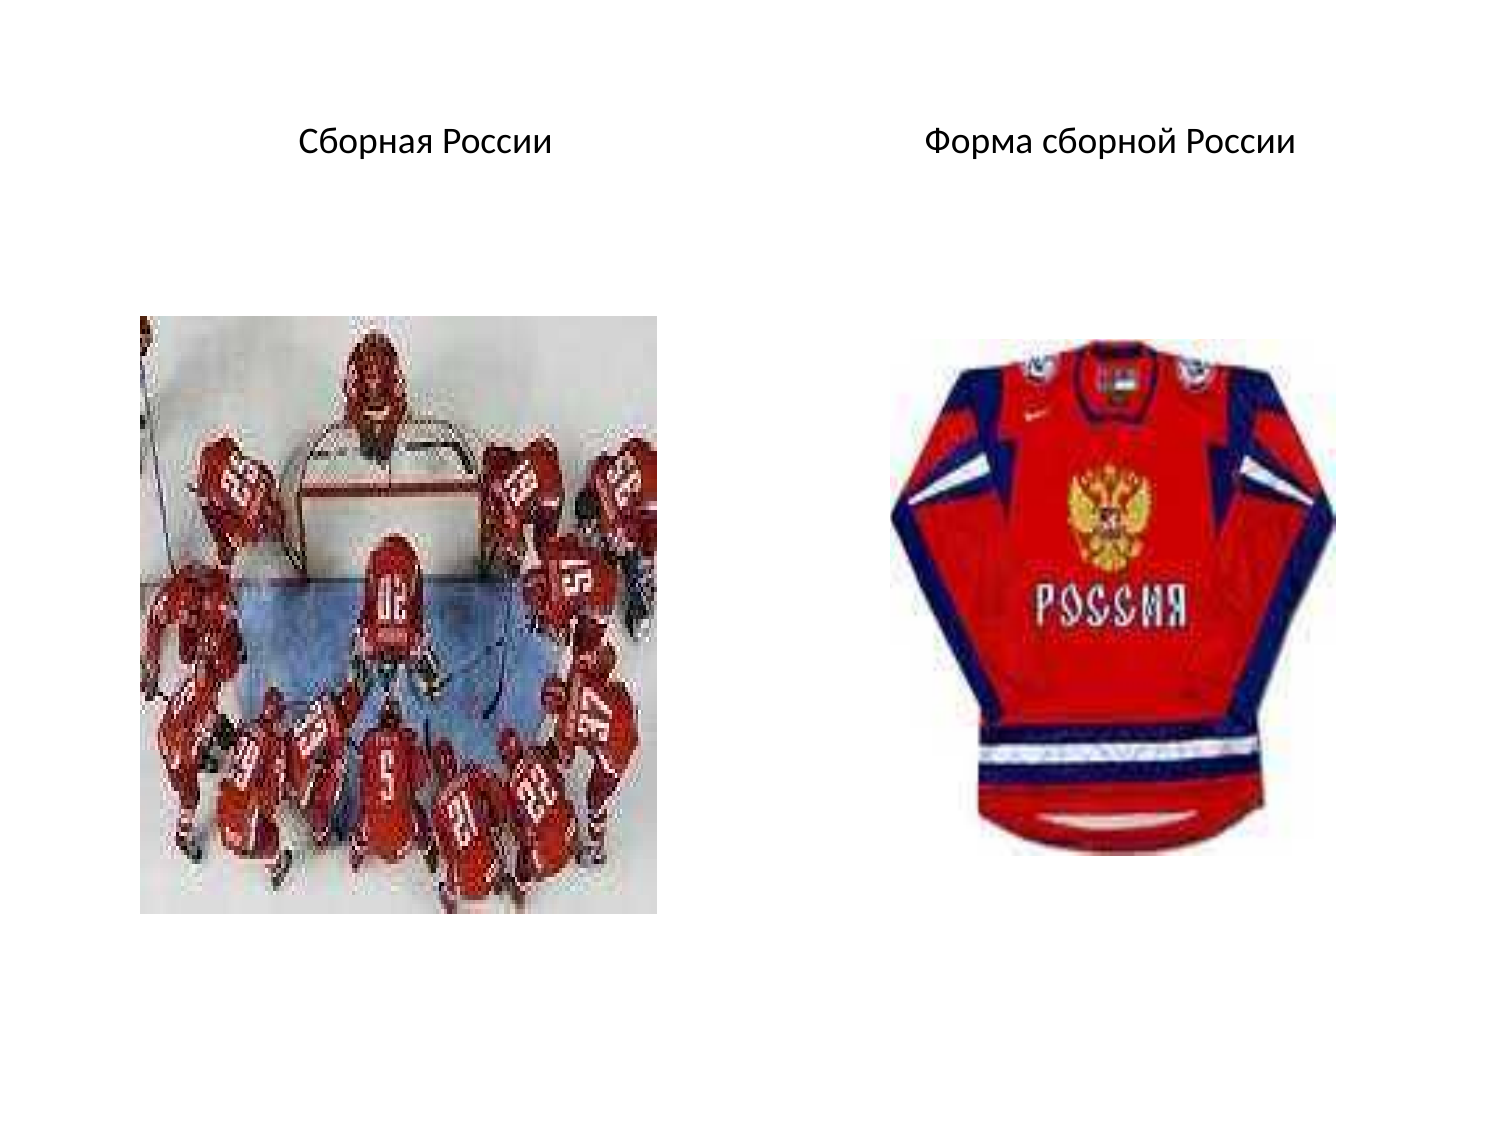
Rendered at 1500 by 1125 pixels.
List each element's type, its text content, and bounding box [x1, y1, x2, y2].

title Сборная России Форма сборной России [75, 45, 1425, 233]
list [140, 316, 657, 915]
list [890, 339, 1337, 856]
